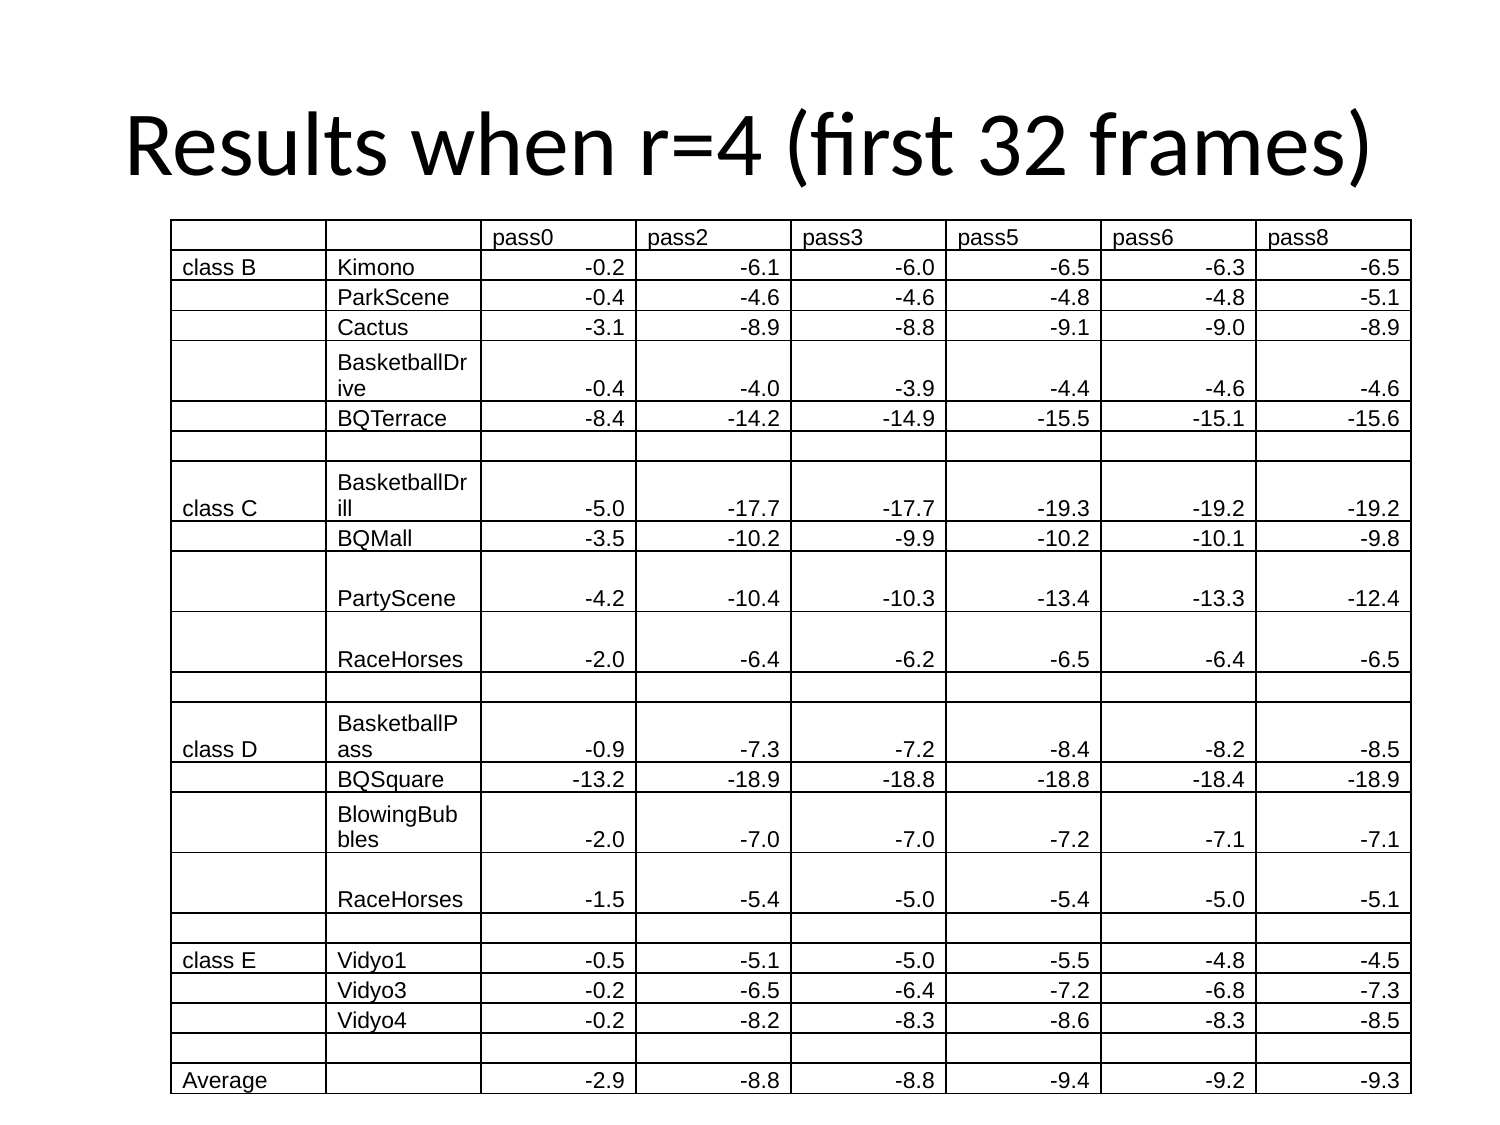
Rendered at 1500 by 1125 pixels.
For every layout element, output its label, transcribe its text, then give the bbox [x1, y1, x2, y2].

table_cell [637, 673, 790, 701]
table_cell -6.5 [637, 974, 790, 1002]
table_cell -15.1 [1102, 402, 1255, 430]
table_cell -8.8 [792, 1064, 945, 1093]
table_cell -5.4 [637, 853, 790, 912]
table_cell -0.9 [482, 703, 635, 761]
table_cell -5.0 [792, 853, 945, 912]
table_cell -5.1 [1257, 281, 1410, 310]
table_cell -8.3 [1102, 1004, 1255, 1032]
table_cell -12.4 [1257, 552, 1410, 611]
table_cell -0.2 [482, 974, 635, 1002]
table_cell [637, 432, 790, 460]
table_cell [172, 1004, 325, 1032]
table_cell [947, 432, 1100, 460]
table_cell [792, 673, 945, 701]
table_cell -4.8 [1102, 281, 1255, 310]
table_cell -6.3 [1102, 251, 1255, 279]
table_cell [172, 853, 325, 912]
table_cell -17.7 [637, 462, 790, 520]
table_cell -8.8 [792, 311, 945, 340]
table_cell -7.3 [637, 703, 790, 761]
table_cell -2.0 [482, 612, 635, 671]
table_cell [172, 763, 325, 791]
table_cell -9.8 [1257, 522, 1410, 550]
table_cell [327, 1034, 480, 1062]
table_cell -10.1 [1102, 522, 1255, 550]
table_header pass8 [1257, 221, 1410, 249]
table_cell [637, 914, 790, 942]
table_cell -8.3 [792, 1004, 945, 1032]
table_cell -8.9 [1257, 311, 1410, 340]
table_cell -10.2 [637, 522, 790, 550]
table_cell -8.2 [1102, 703, 1255, 761]
table_cell -8.9 [637, 311, 790, 340]
table_cell -0.4 [482, 341, 635, 400]
table_cell -9.4 [947, 1064, 1100, 1093]
table_cell -4.0 [637, 341, 790, 400]
table_cell [327, 432, 480, 460]
table_cell [172, 673, 325, 701]
table_cell -9.3 [1257, 1064, 1410, 1093]
table_cell -4.6 [1102, 341, 1255, 400]
table_cell -14.2 [637, 402, 790, 430]
table_cell [172, 552, 325, 611]
table_cell -8.8 [637, 1064, 790, 1093]
table_cell [1257, 914, 1410, 942]
table_cell [947, 914, 1100, 942]
table_cell -0.5 [482, 944, 635, 972]
table_cell [1102, 914, 1255, 942]
table_cell -18.9 [637, 763, 790, 791]
table_cell [172, 974, 325, 1002]
table_cell -5.0 [482, 462, 635, 520]
table_cell -6.5 [1257, 251, 1410, 279]
table_cell -1.5 [482, 853, 635, 912]
table_cell -18.8 [792, 763, 945, 791]
table_cell Kimono [327, 251, 480, 279]
table_cell BQSquare [327, 763, 480, 791]
table_cell RaceHorses [327, 612, 480, 671]
table_cell -7.0 [792, 793, 945, 852]
table_cell -4.8 [1102, 944, 1255, 972]
table_cell [172, 402, 325, 430]
table_cell [482, 673, 635, 701]
table_cell -2.9 [482, 1064, 635, 1093]
table_cell -5.0 [792, 944, 945, 972]
table_cell -13.3 [1102, 552, 1255, 611]
table_header pass3 [792, 221, 945, 249]
table_cell -6.5 [1257, 612, 1410, 671]
table_cell [172, 311, 325, 340]
table_cell -4.8 [947, 281, 1100, 310]
table_cell -5.1 [637, 944, 790, 972]
table_header pass5 [947, 221, 1100, 249]
table_cell [482, 914, 635, 942]
title Results when r=4 (first 32 frames) [75, 45, 1425, 233]
table_cell [1102, 432, 1255, 460]
table_cell -4.6 [792, 281, 945, 310]
table_cell -13.4 [947, 552, 1100, 611]
table_cell -15.6 [1257, 402, 1410, 430]
table_cell [792, 914, 945, 942]
table_cell [792, 432, 945, 460]
table_cell -8.4 [947, 703, 1100, 761]
table_cell RaceHorses [327, 853, 480, 912]
table_cell -3.9 [792, 341, 945, 400]
table_cell BQTerrace [327, 402, 480, 430]
table_cell [482, 1034, 635, 1062]
table_cell class B [172, 251, 325, 279]
table_header [172, 221, 325, 249]
table_cell [172, 281, 325, 310]
table_cell [327, 1064, 480, 1093]
table_cell -7.2 [792, 703, 945, 761]
table_cell -6.4 [1102, 612, 1255, 671]
table_cell PartyScene [327, 552, 480, 611]
table_cell -10.2 [947, 522, 1100, 550]
table_cell -10.3 [792, 552, 945, 611]
table_cell -4.4 [947, 341, 1100, 400]
table_cell -3.1 [482, 311, 635, 340]
table_cell [1257, 1034, 1410, 1062]
table_cell -7.3 [1257, 974, 1410, 1002]
table_cell [172, 341, 325, 400]
table_cell -9.9 [792, 522, 945, 550]
table_cell class D [172, 703, 325, 761]
table_cell -7.2 [947, 793, 1100, 852]
table_cell class C [172, 462, 325, 520]
table_cell -6.5 [947, 612, 1100, 671]
table_header [327, 221, 480, 249]
table_cell class E [172, 944, 325, 972]
table_cell -17.7 [792, 462, 945, 520]
table_cell -0.2 [482, 251, 635, 279]
table_cell -9.0 [1102, 311, 1255, 340]
table_cell -18.9 [1257, 763, 1410, 791]
table_cell -5.5 [947, 944, 1100, 972]
table_cell -10.4 [637, 552, 790, 611]
table_cell -8.2 [637, 1004, 790, 1032]
table_cell -6.8 [1102, 974, 1255, 1002]
table_cell -5.0 [1102, 853, 1255, 912]
table_cell ParkScene [327, 281, 480, 310]
table_cell [792, 1034, 945, 1062]
table_cell -8.5 [1257, 1004, 1410, 1032]
table_cell [172, 612, 325, 671]
table_cell -4.5 [1257, 944, 1410, 972]
table_cell [327, 673, 480, 701]
table_cell BasketballDrive [327, 341, 480, 400]
table_cell BasketballDrill [327, 462, 480, 520]
table_cell -7.0 [637, 793, 790, 852]
table_cell -3.5 [482, 522, 635, 550]
table_cell BlowingBubbles [327, 793, 480, 852]
table_cell -8.6 [947, 1004, 1100, 1032]
table_header pass0 [482, 221, 635, 249]
table_cell [482, 432, 635, 460]
table_cell -6.4 [637, 612, 790, 671]
table_cell [172, 432, 325, 460]
table_cell -6.0 [792, 251, 945, 279]
table_cell -7.2 [947, 974, 1100, 1002]
table_cell [1102, 1034, 1255, 1062]
table_cell -8.5 [1257, 703, 1410, 761]
table_cell Vidyo3 [327, 974, 480, 1002]
table_cell [327, 914, 480, 942]
table_cell -14.9 [792, 402, 945, 430]
table_cell -2.0 [482, 793, 635, 852]
table_cell Vidyo4 [327, 1004, 480, 1032]
table_cell [172, 793, 325, 852]
table_cell -7.1 [1102, 793, 1255, 852]
table_cell -9.1 [947, 311, 1100, 340]
table_cell -5.1 [1257, 853, 1410, 912]
table_cell -0.4 [482, 281, 635, 310]
table_cell -18.4 [1102, 763, 1255, 791]
table_cell BQMall [327, 522, 480, 550]
table_cell -4.2 [482, 552, 635, 611]
table_cell -18.8 [947, 763, 1100, 791]
table_cell -5.4 [947, 853, 1100, 912]
table_cell -9.2 [1102, 1064, 1255, 1093]
table_cell [1257, 673, 1410, 701]
table_cell -6.2 [792, 612, 945, 671]
table_cell -4.6 [1257, 341, 1410, 400]
table_cell Vidyo1 [327, 944, 480, 972]
table_cell [1257, 432, 1410, 460]
table_cell -6.4 [792, 974, 945, 1002]
table_cell BasketballPass [327, 703, 480, 761]
table_cell [1102, 673, 1255, 701]
table_cell -4.6 [637, 281, 790, 310]
table_cell [172, 1034, 325, 1062]
table_cell -19.2 [1257, 462, 1410, 520]
table_cell -0.2 [482, 1004, 635, 1032]
table_cell [172, 914, 325, 942]
table_cell [172, 522, 325, 550]
table_cell -8.4 [482, 402, 635, 430]
table_header pass2 [637, 221, 790, 249]
table_cell -6.1 [637, 251, 790, 279]
table_cell -19.3 [947, 462, 1100, 520]
table_header pass6 [1102, 221, 1255, 249]
table_cell -13.2 [482, 763, 635, 791]
table_cell -6.5 [947, 251, 1100, 279]
table_cell [947, 1034, 1100, 1062]
table_cell Average [172, 1064, 325, 1093]
table_cell -7.1 [1257, 793, 1410, 852]
table_cell [947, 673, 1100, 701]
table_cell -15.5 [947, 402, 1100, 430]
table_cell -19.2 [1102, 462, 1255, 520]
table_cell [637, 1034, 790, 1062]
table_cell Cactus [327, 311, 480, 340]
